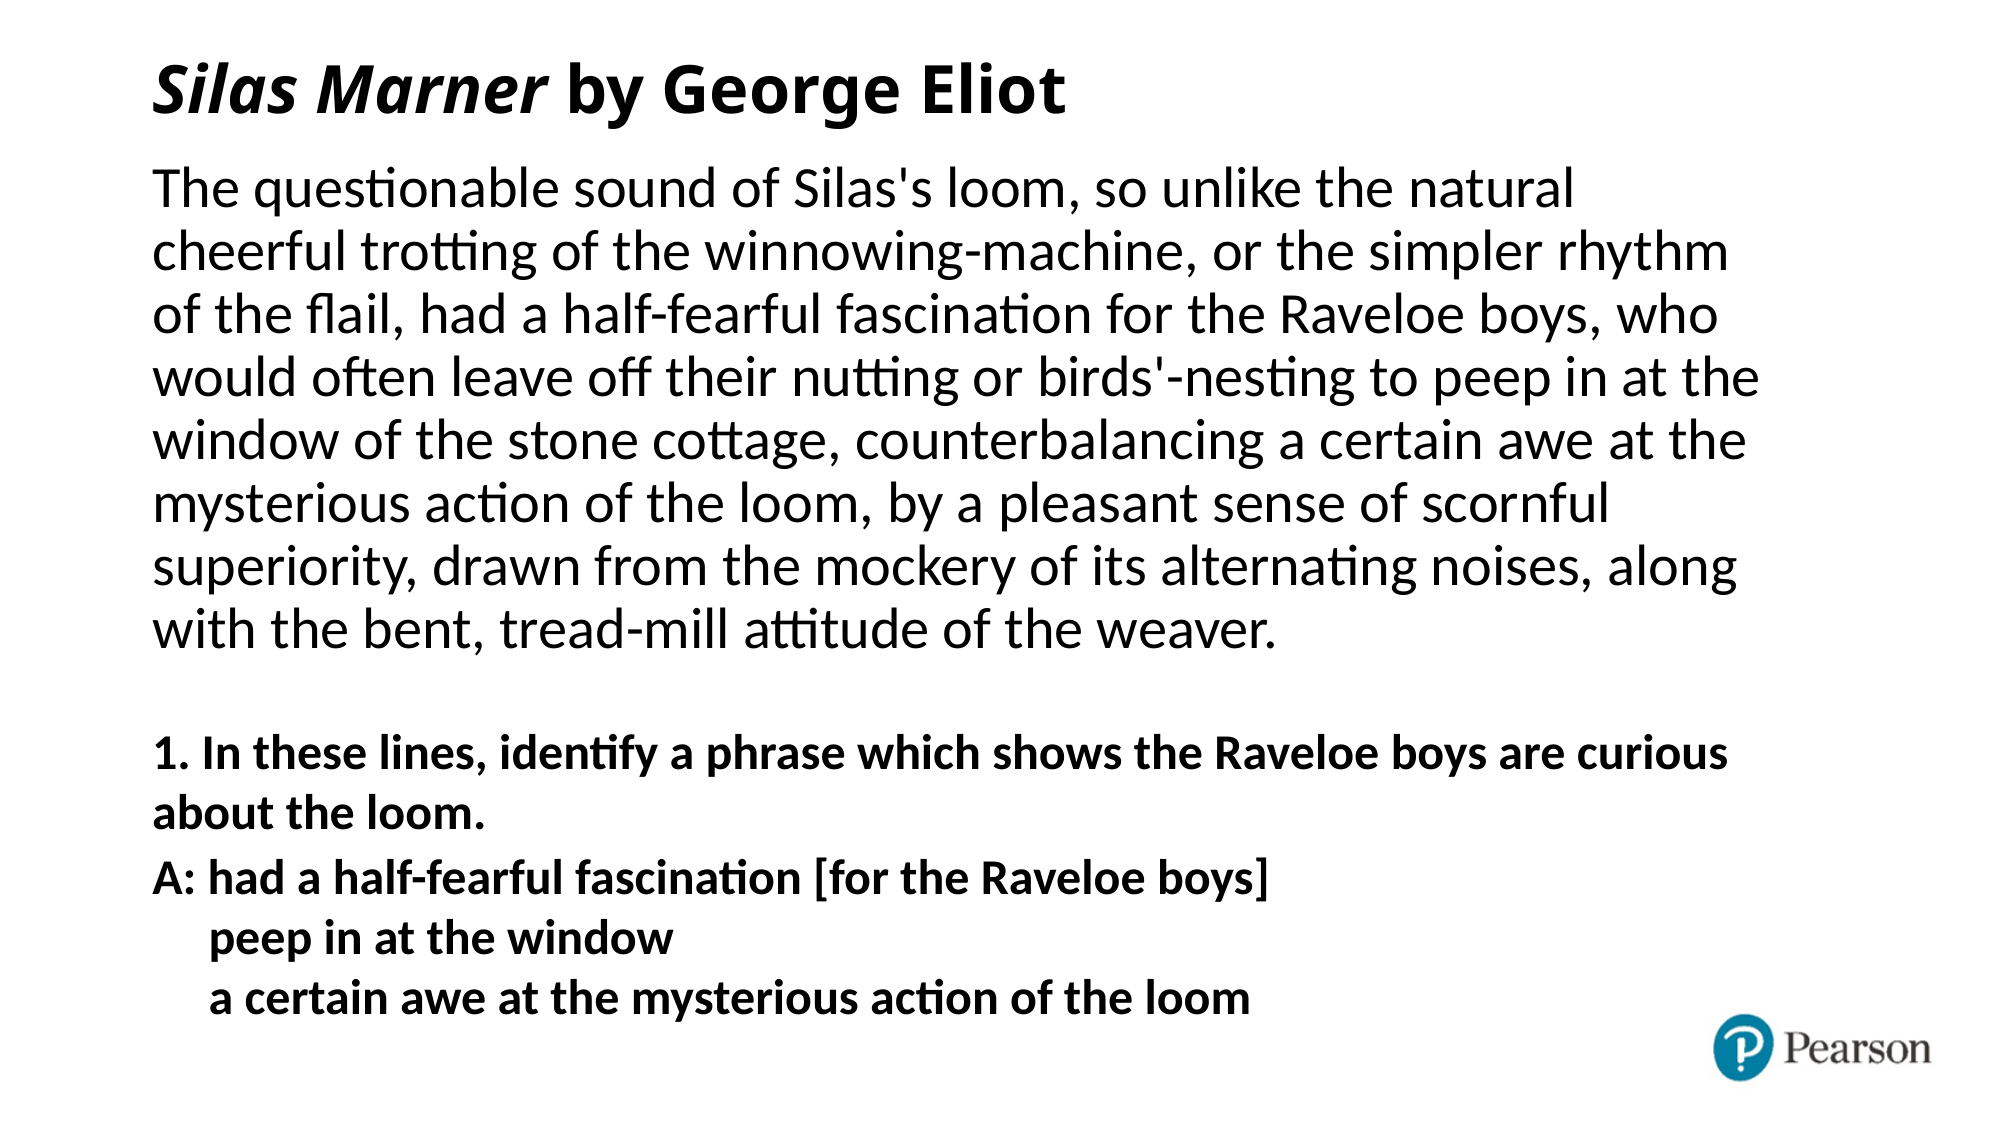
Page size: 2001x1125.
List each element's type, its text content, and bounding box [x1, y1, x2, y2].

picture [1703, 999, 1942, 1092]
text_box 1. In these lines, identify a phrase which shows the Raveloe boys are curious about the loom. [137, 711, 1779, 847]
list The questionable sound of Silas's loom, so unlike the natural cheerful trotting of the winnowing-machine, or the simpler rhythm of the flail, had a half-fearful fascination for the Raveloe boys, who would often leave off their nutting or birds'-nesting to peep in at the window of the stone cottage, counterbalancing a certain awe at the mysterious action of the loom, by a pleasant sense of scornful superiority, drawn from the mockery of its alternating noises, along with the bent, tread-mill attitude of the weaver. [137, 149, 1779, 679]
text_box A: had a half-fearful fascination [for the Raveloe boys] peep in at the window a certain awe at the mysterious action of the loom [137, 837, 1612, 1033]
title Silas Marner by George Eliot [137, 33, 1863, 150]
